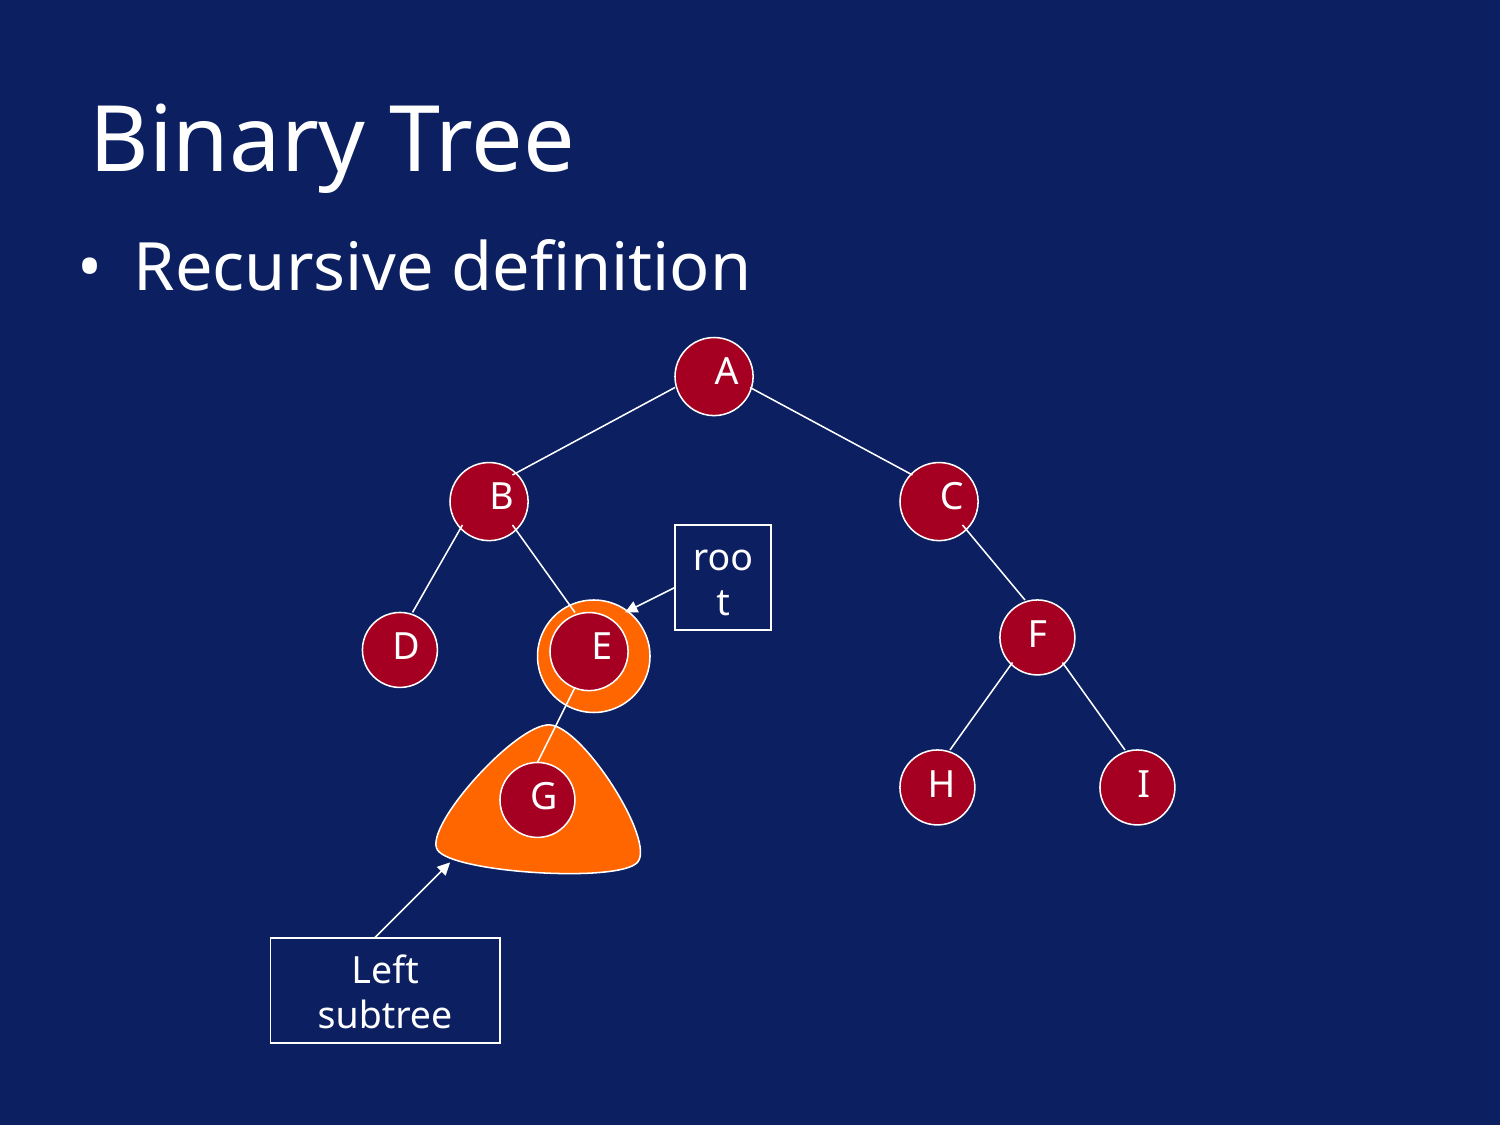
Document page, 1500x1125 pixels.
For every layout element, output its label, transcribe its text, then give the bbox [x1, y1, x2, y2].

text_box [512, 387, 676, 476]
text_box D [374, 614, 438, 675]
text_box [899, 462, 991, 544]
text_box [512, 524, 576, 613]
text_box I [1112, 752, 1175, 813]
text_box root [674, 524, 772, 630]
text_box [549, 612, 641, 694]
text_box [949, 662, 1013, 751]
text_box [899, 759, 975, 825]
text_box Left subtree [270, 938, 500, 1044]
text_box [579, 702, 627, 713]
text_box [674, 337, 766, 419]
list Recursive definition [62, 224, 1412, 313]
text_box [412, 524, 463, 613]
text_box H [912, 752, 963, 813]
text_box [749, 387, 913, 476]
text_box F [1012, 602, 1063, 663]
text_box [499, 772, 566, 838]
text_box [537, 630, 544, 683]
text_box [579, 600, 619, 610]
title Binary Tree [74, 59, 1425, 210]
text_box [1063, 610, 1075, 660]
text_box [1014, 663, 1059, 675]
text_box [435, 730, 641, 874]
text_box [624, 587, 676, 613]
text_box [374, 862, 451, 938]
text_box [449, 462, 541, 544]
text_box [1062, 662, 1126, 751]
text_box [537, 687, 576, 763]
text_box [1099, 760, 1165, 825]
text_box [999, 609, 1012, 661]
text_box [362, 622, 428, 688]
text_box [644, 630, 651, 682]
text_box G [512, 764, 575, 825]
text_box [962, 524, 1026, 601]
